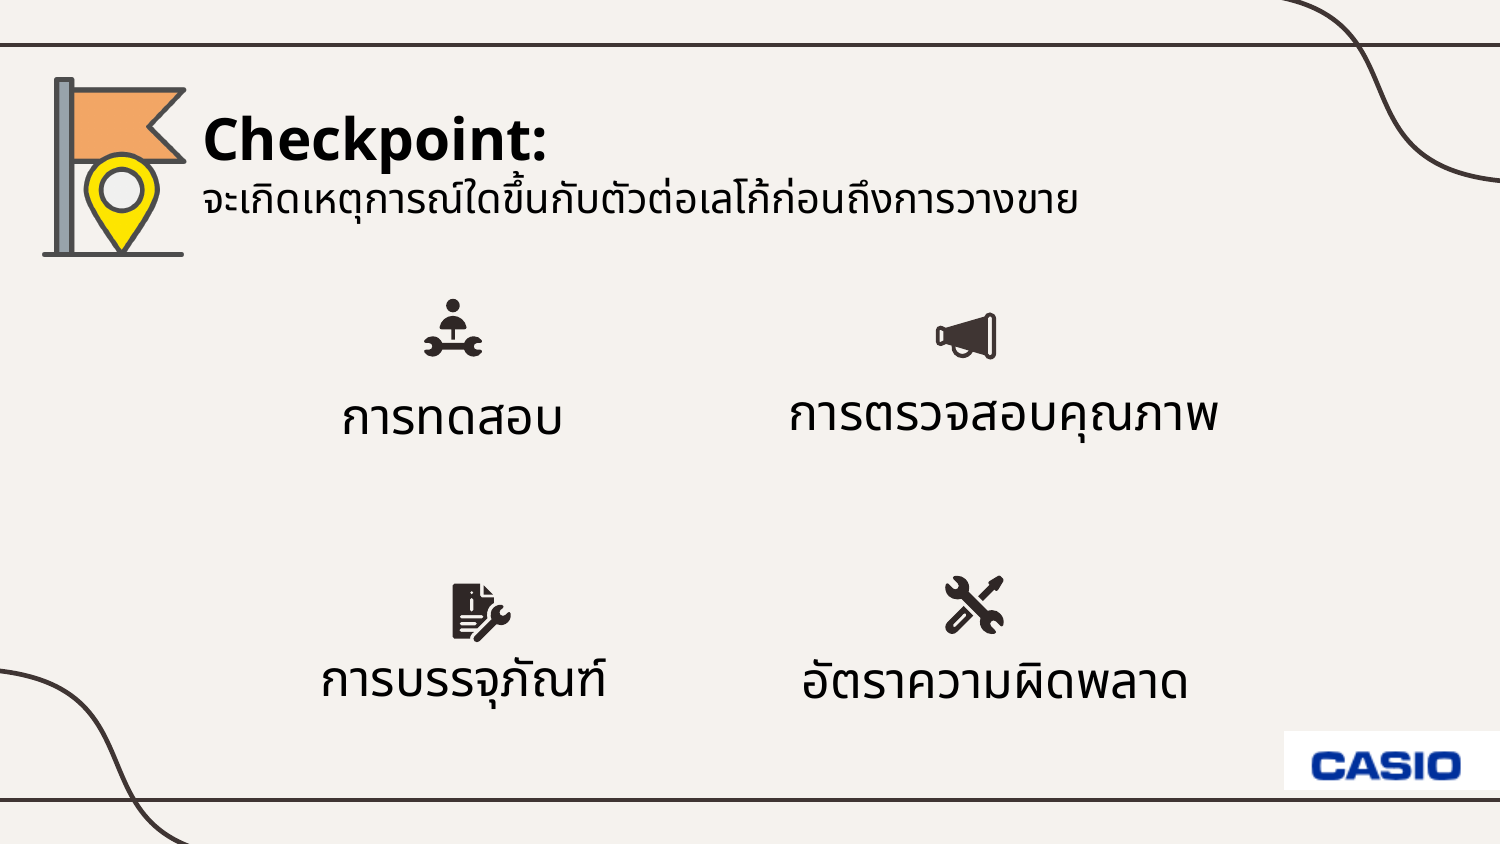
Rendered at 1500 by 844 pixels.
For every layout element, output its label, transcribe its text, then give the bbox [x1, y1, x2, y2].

picture [24, 77, 204, 257]
subtitle การบรรจุภัณฑ์ [139, 631, 790, 704]
text_box Checkpoint: จะเกิดเหตุการณ์ใดขึ้นกับตัวต่อเลโก้ก่อนถึงการวางขาย [208, 86, 1308, 240]
picture [1284, 731, 1500, 791]
subtitle อัตราความผิดพลาด [754, 633, 1238, 707]
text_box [944, 575, 1005, 635]
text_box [423, 298, 483, 357]
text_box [452, 583, 512, 643]
subtitle การตรวจสอบคุณภาพ [724, 365, 1285, 426]
text_box [935, 312, 997, 360]
subtitle การทดสอบ [211, 369, 695, 443]
